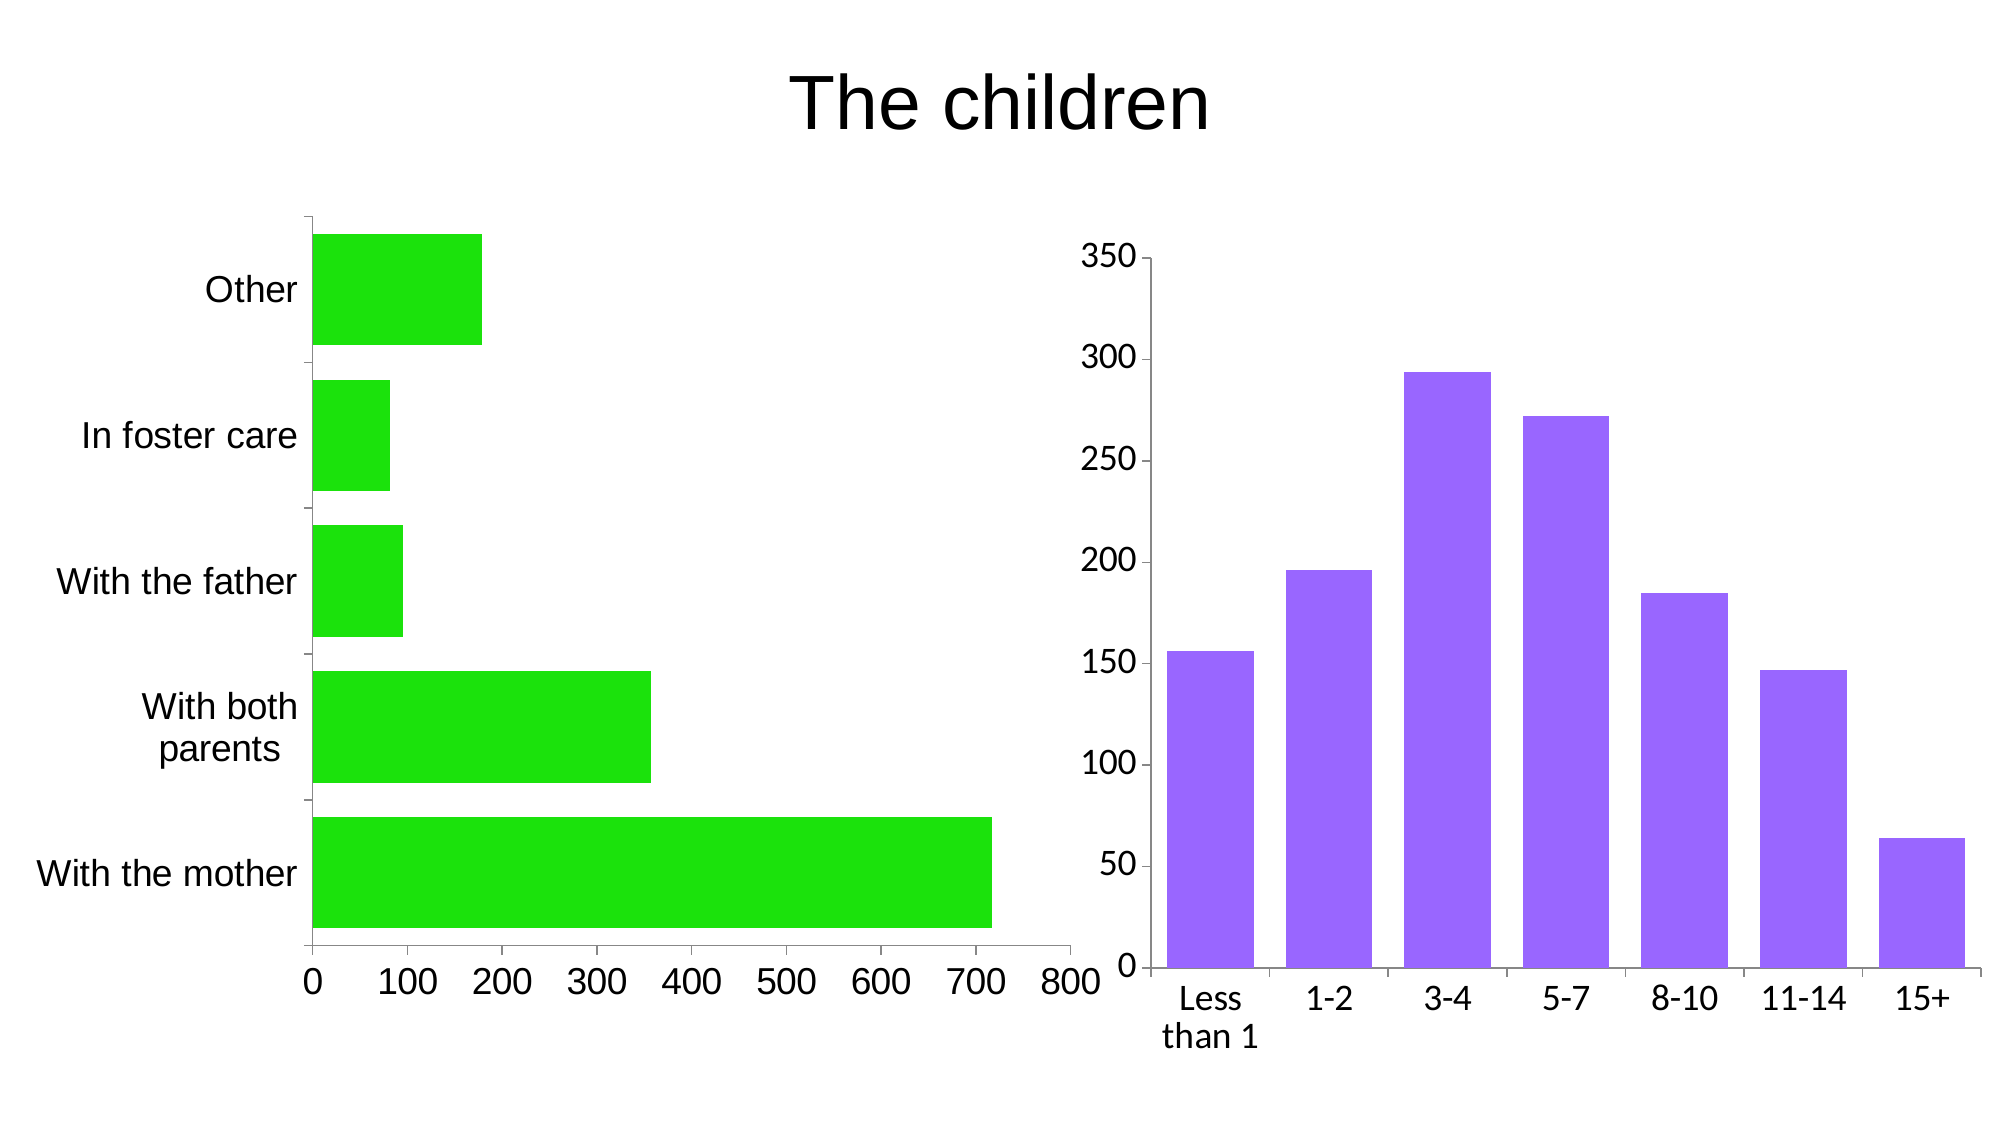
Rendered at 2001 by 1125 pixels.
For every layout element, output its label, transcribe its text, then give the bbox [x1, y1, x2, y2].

title The children [99, 45, 1900, 153]
chart [35, 171, 2000, 1076]
